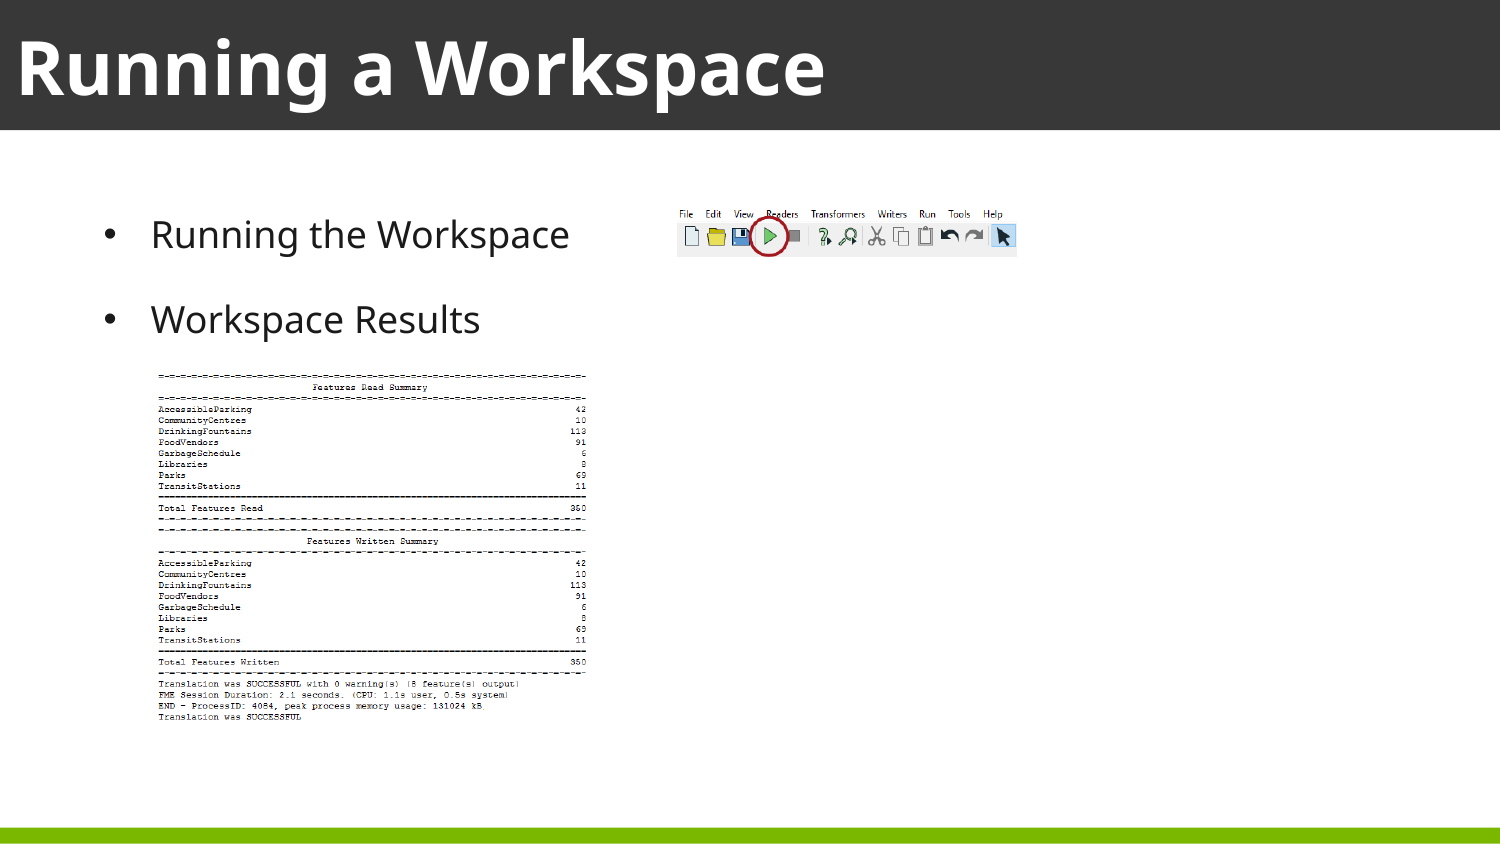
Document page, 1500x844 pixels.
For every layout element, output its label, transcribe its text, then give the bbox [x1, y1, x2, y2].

text_box Running a Workspace [0, 0, 1500, 131]
list Running the Workspace Workspace Results [51, 189, 767, 808]
picture [677, 206, 1017, 257]
picture [155, 370, 586, 723]
